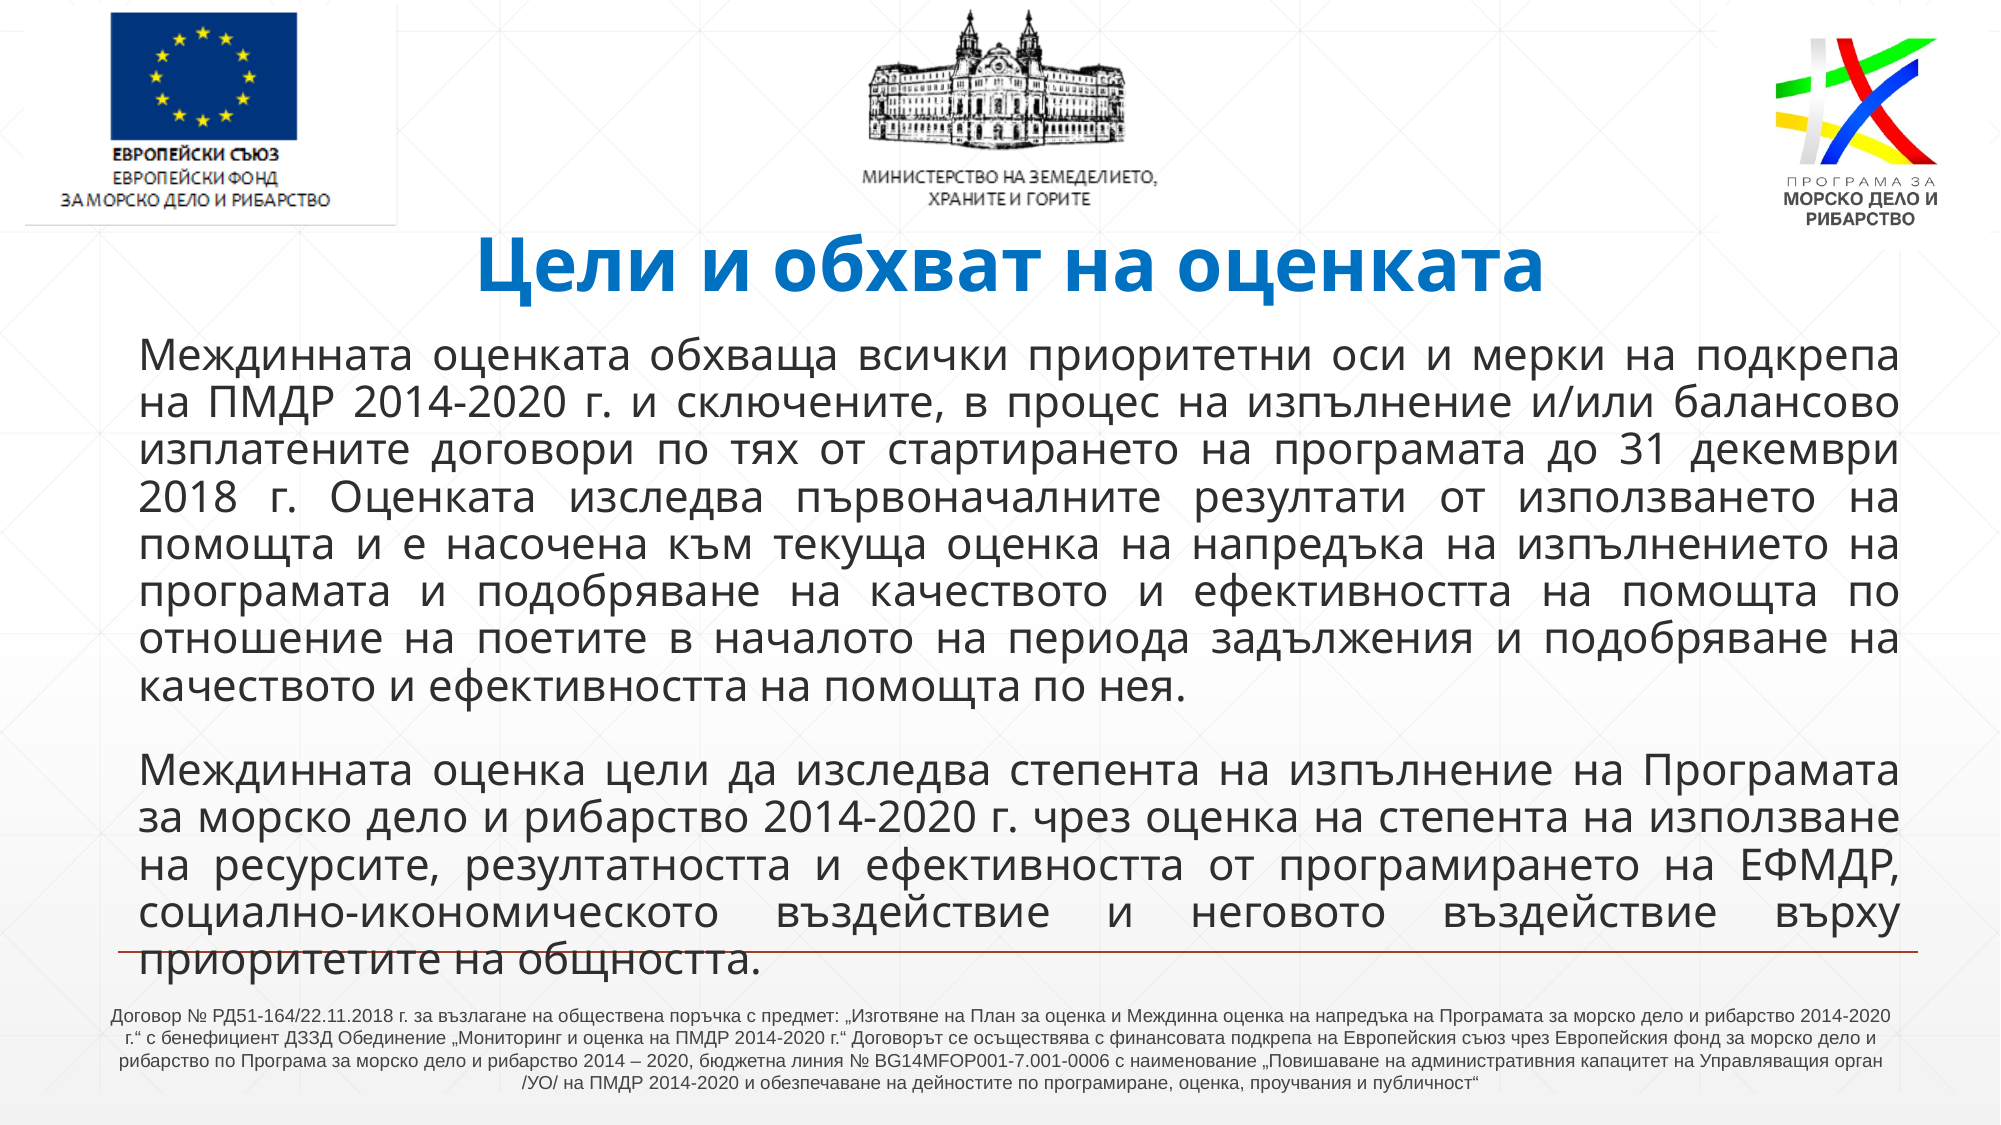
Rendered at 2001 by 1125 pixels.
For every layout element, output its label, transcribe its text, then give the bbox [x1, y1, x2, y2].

picture [779, 158, 1244, 245]
picture [862, 5, 1138, 154]
list Междинната оценката обхваща всички приоритетни оси и мерки на подкрепа на ПМДР 2014-2020 г. и сключените, в процес на изпълнение и/или балансово изплатените договори по тях от стартирането на програмата до 31 декември 2018 г. Оценката изследва първоначалните резултати от използването на помощта и е насочена към текуща оценка на напредъка на изпълнението на програмата и подобряване на качеството и ефективността на помощта по отношение на поетите в началото на периода задължения и подобряване на качеството и ефективността на помощта по нея. Междинната оценка цели да изследва степента на изпълнение на Програмата за морско дело и рибарство 2014-2020 г. чрез оценка на степента на използване на ресурсите, резултатността и ефективността от програмирането на ЕФМДР, социално-икономическото въздействие и неговото въздействие върху приоритетите на общността. [123, 324, 1918, 950]
footer Договор № РД51-164/22.11.2018 г. за възлагане на обществена поръчка с предмет: „Изготвяне на План за оценка и Междинна оценка на напредъка на Програмата за морско дело и рибарство 2014-2020 г.“ с бенефициент ДЗЗД Обединение „Мониторинг и оценка на ПМДР 2014-2020 г.“ Договорът се осъществява с финансовата подкрепа на Европейския съюз чрез Европейския фонд за морско дело и рибарство по Програма за морско дело и рибарство 2014 – 2020, бюджетна линия № BG14MFOP001-7.001-0006 с наименование „Повишаване на административния капацитет на Управляващия орган /УО/ на ПМДР 2014-2020 и обезпечаване на дейностите по програмиране, оценка, проучвания и публичност“ [91, 998, 1909, 1099]
title Цели и обхват на оценката [223, 218, 1799, 314]
picture [1718, 5, 1989, 250]
picture [25, 5, 399, 227]
